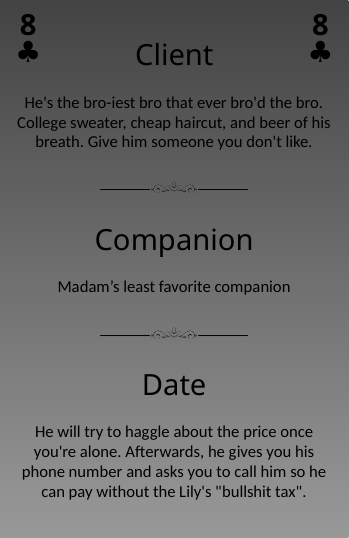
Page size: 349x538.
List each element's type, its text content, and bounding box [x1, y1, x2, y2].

picture [100, 296, 248, 371]
text_box Client He's the bro-iest bro that ever bro'd the bro. College sweater, cheap haircut, and beer of his breath. Give him someone you don't like. Companion Madam’s least favorite companion Date He will try to haggle about the price once you're alone. Afterwards, he gives you his phone number and asks you to call him so he can pay without the Lily's "bullshit tax". [0, 0, 349, 538]
picture [100, 149, 248, 224]
